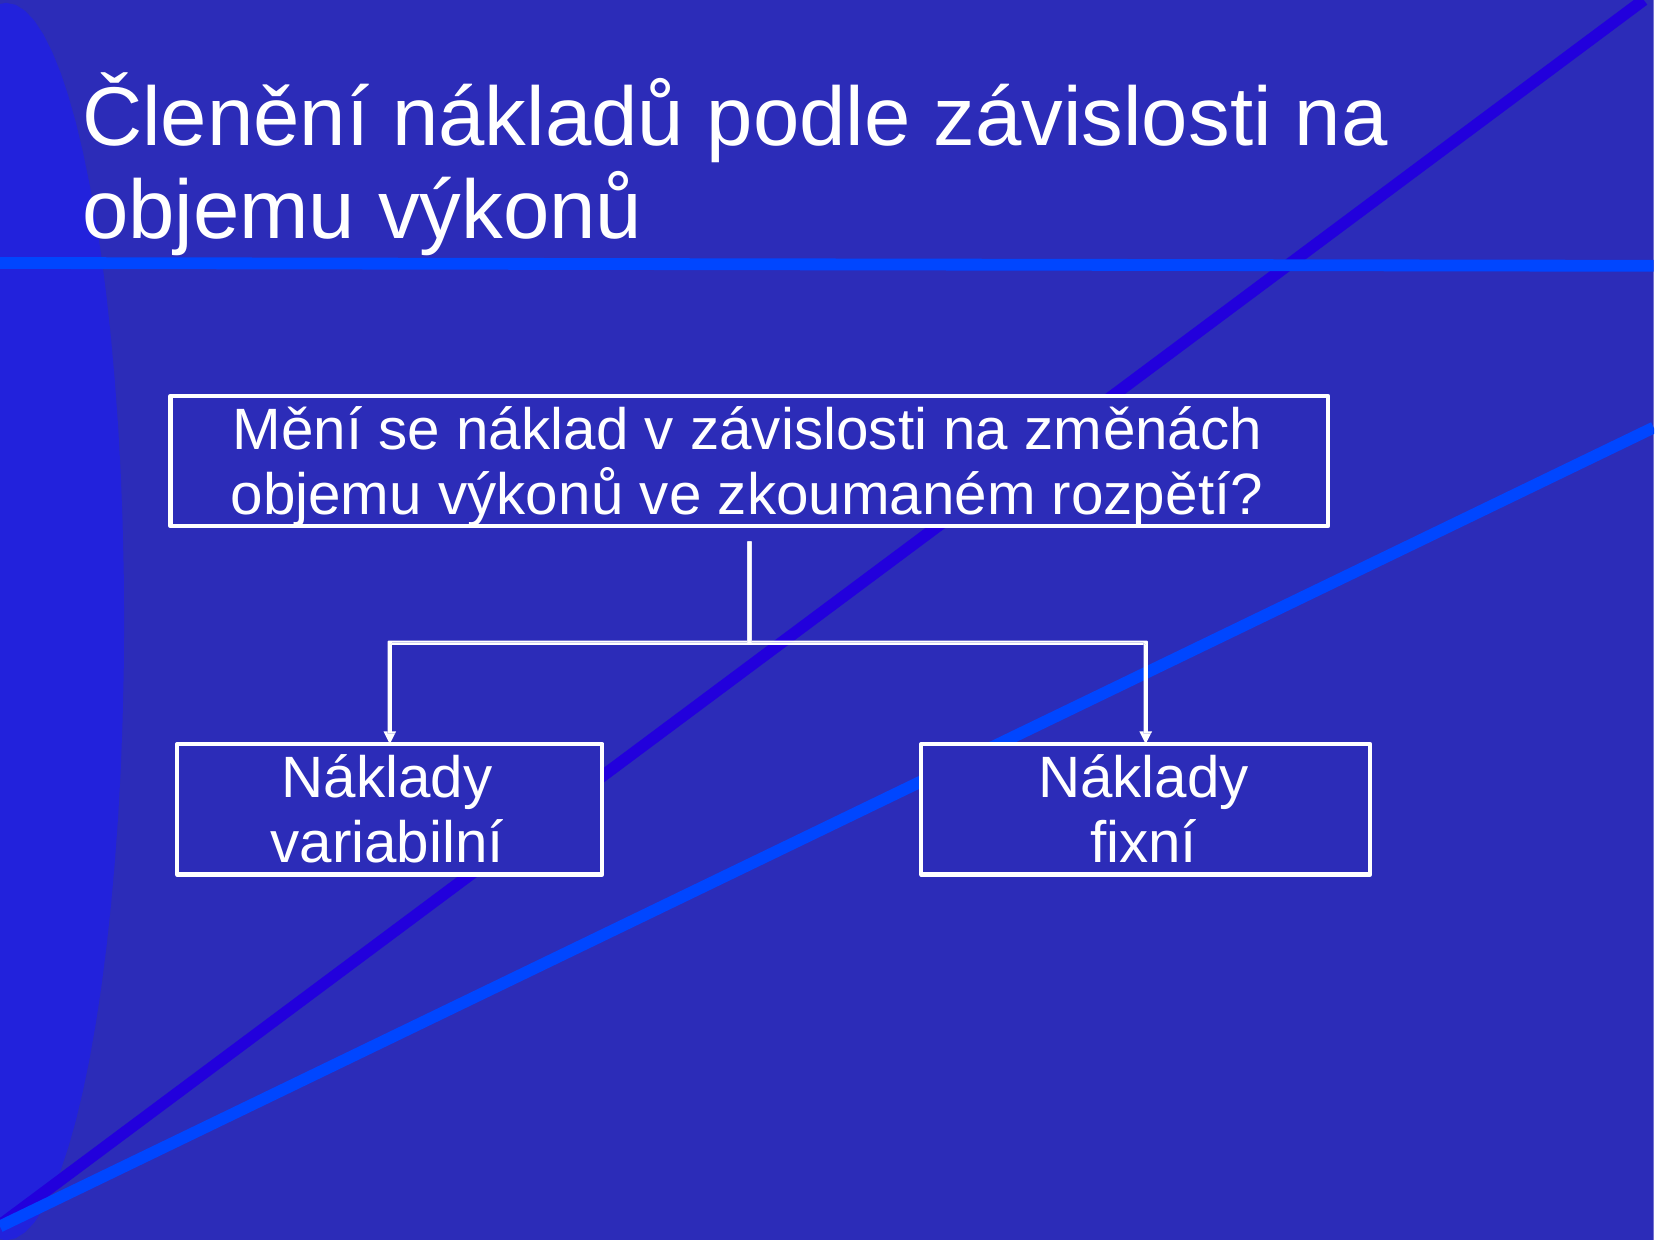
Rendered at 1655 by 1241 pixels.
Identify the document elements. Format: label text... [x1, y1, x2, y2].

text_box Náklady fixní [921, 744, 1371, 875]
text_box Mění se náklad v závislosti na změnách objemu výkonů ve zkoumaném rozpětí? [170, 395, 1329, 527]
text_box Náklady variabilní [177, 744, 603, 875]
text_box [383, 640, 747, 745]
title Členění nákladů podle závislosti na objemu výkonů [80, 69, 1574, 277]
text_box [747, 541, 1153, 745]
